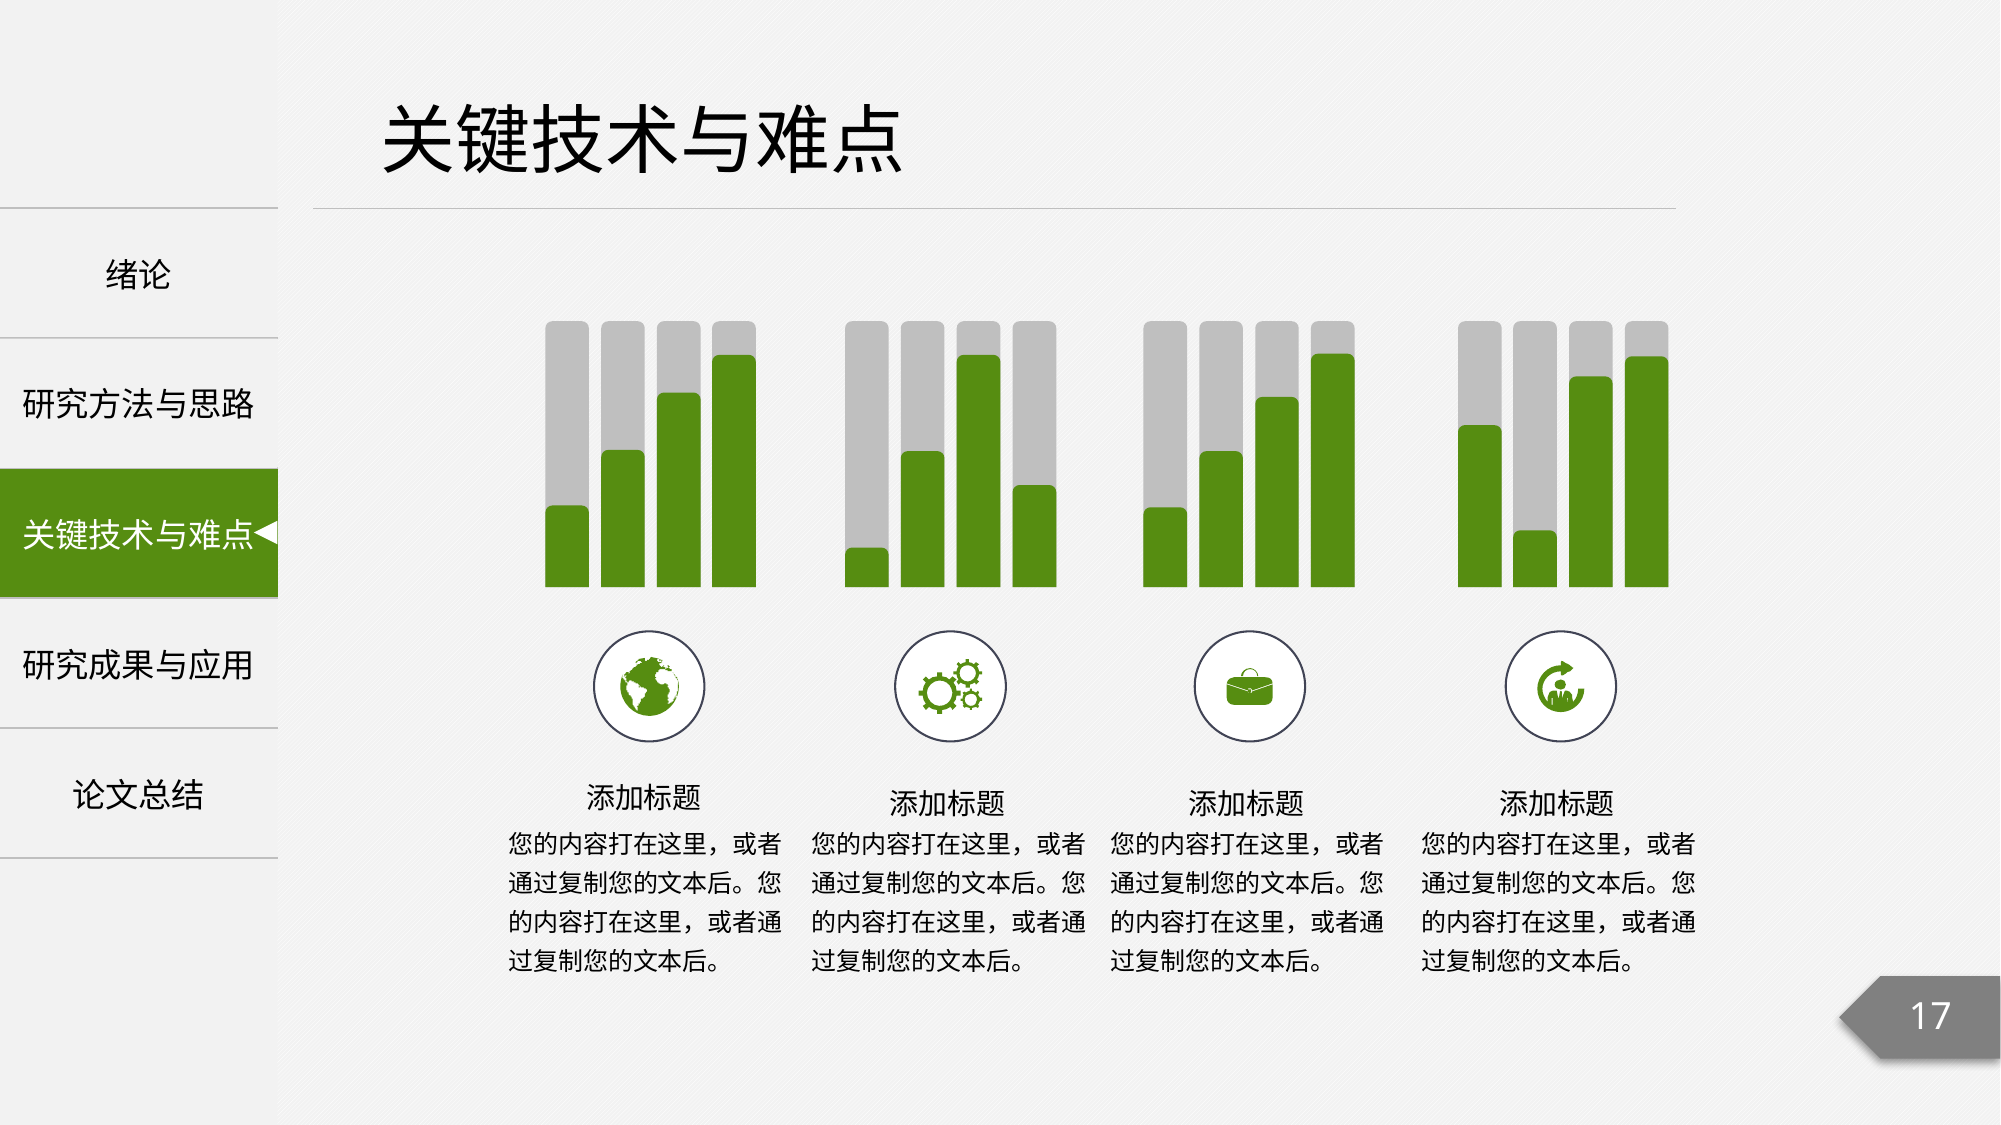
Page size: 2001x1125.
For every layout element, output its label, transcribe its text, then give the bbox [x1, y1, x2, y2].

text_box [1012, 485, 1057, 588]
text_box 添加标题 [875, 762, 1138, 823]
text_box [1458, 425, 1502, 588]
text_box [1143, 321, 1188, 513]
text_box 您的内容打在这里，或者通过复制您的文本后。您的内容打在这里，或者通过复制您的文本后。 [797, 813, 1097, 983]
text_box [712, 321, 756, 358]
text_box [1569, 321, 1613, 380]
text_box [601, 449, 645, 588]
text_box 添加标题 [1485, 762, 1748, 823]
text_box [1143, 507, 1188, 588]
text_box [1199, 451, 1243, 588]
text_box [1255, 321, 1299, 400]
text_box [1199, 321, 1243, 455]
text_box [918, 659, 983, 714]
text_box 添加标题 [1175, 762, 1437, 823]
text_box 添加标题 [572, 757, 834, 818]
text_box [545, 505, 589, 588]
text_box [845, 321, 889, 551]
text_box [845, 547, 889, 588]
text_box [712, 354, 756, 588]
text_box [1624, 356, 1669, 588]
text_box [545, 321, 589, 509]
text_box [1012, 321, 1057, 490]
text_box [656, 392, 701, 588]
text_box [594, 631, 705, 742]
text_box [1513, 321, 1557, 534]
text_box [900, 321, 945, 456]
text_box [1310, 353, 1355, 588]
text_box [900, 451, 945, 588]
text_box [1624, 321, 1669, 363]
text_box [1458, 321, 1502, 429]
text_box [956, 354, 1001, 588]
text_box [1505, 631, 1617, 742]
text_box 您的内容打在这里，或者通过复制您的文本后。您的内容打在这里，或者通过复制您的文本后。 [1097, 813, 1407, 983]
text_box [1194, 631, 1306, 742]
text_box [601, 321, 645, 453]
text_box [895, 631, 1006, 742]
text_box [1310, 321, 1355, 360]
text_box 您的内容打在这里，或者通过复制您的文本后。您的内容打在这里，或者通过复制您的文本后。 [494, 813, 797, 983]
text_box 您的内容打在这里，或者通过复制您的文本后。您的内容打在这里，或者通过复制您的文本后。 [1407, 813, 1717, 983]
text_box [656, 321, 701, 399]
text_box [1569, 376, 1613, 588]
text_box [1537, 660, 1585, 713]
text_box [956, 321, 1001, 360]
text_box [1255, 396, 1299, 588]
text_box [1513, 530, 1557, 588]
text_box [1226, 668, 1273, 705]
text_box [620, 656, 679, 716]
